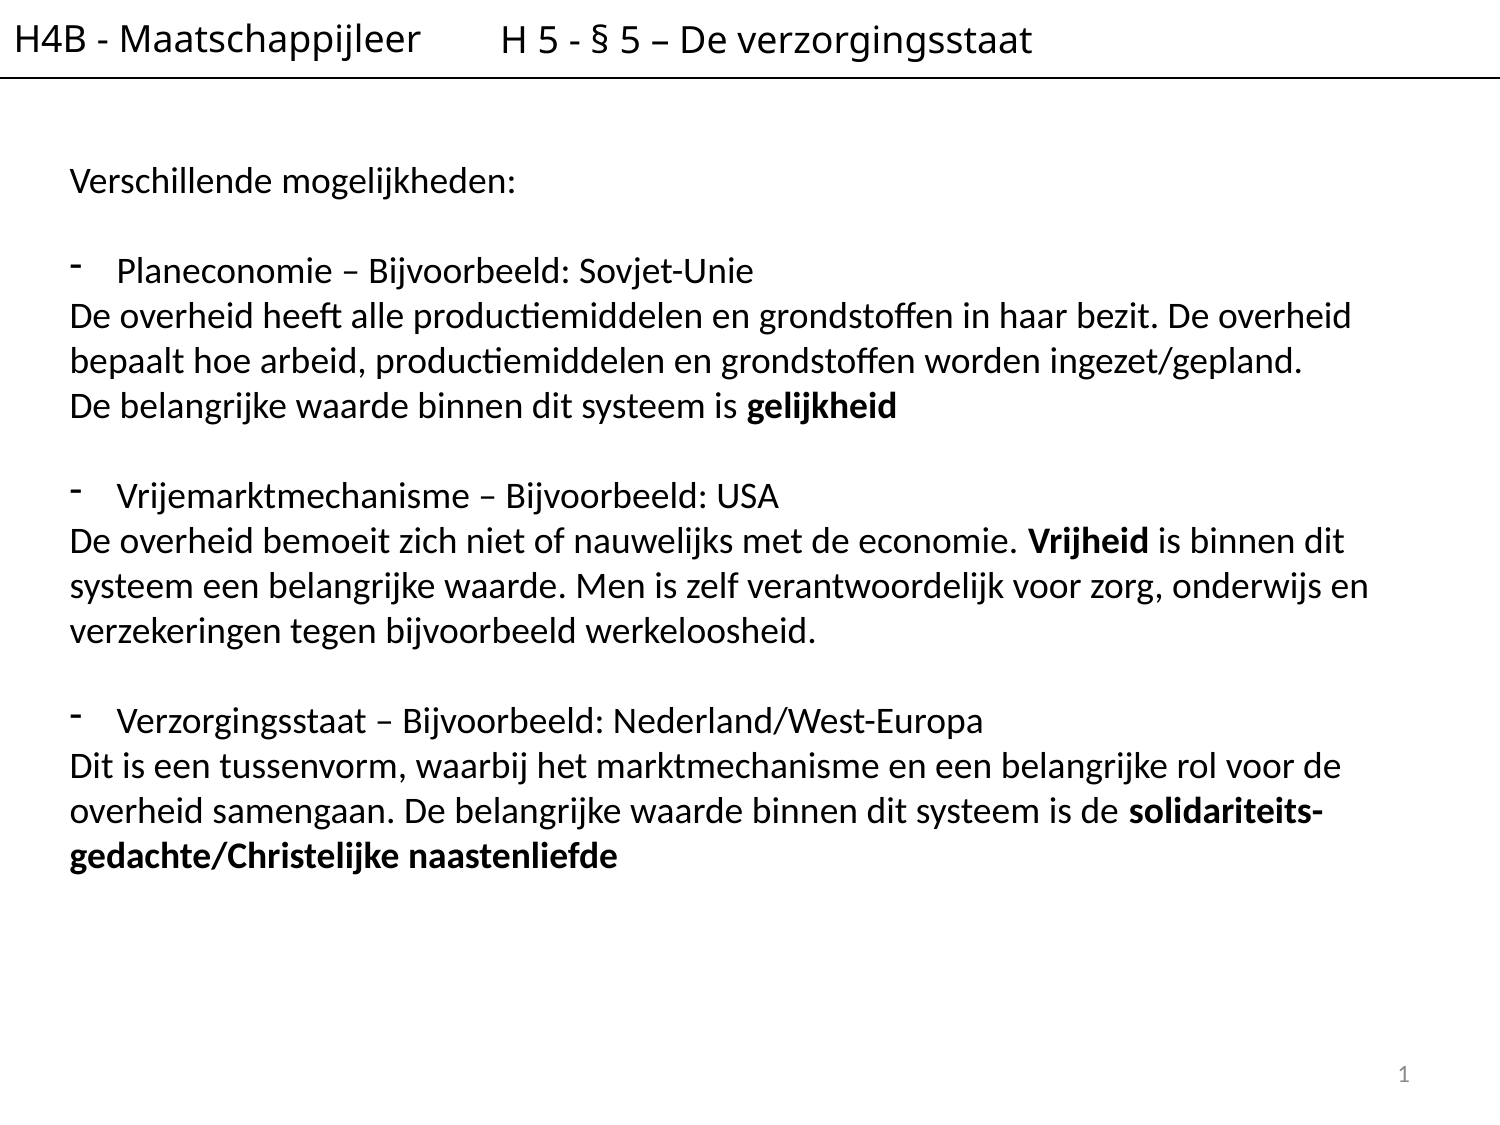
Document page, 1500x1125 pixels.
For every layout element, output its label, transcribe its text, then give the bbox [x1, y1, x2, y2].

slide_number 1 [1074, 1042, 1425, 1103]
text_box Verschillende mogelijkheden: Planeconomie – Bijvoorbeeld: Sovjet-Unie De overheid heeft alle productiemiddelen en grondstoffen in haar bezit. De overheid bepaalt hoe arbeid, productiemiddelen en grondstoffen worden ingezet/gepland. De belangrijke waarde binnen dit systeem is gelijkheid Vrijemarktmechanisme – Bijvoorbeeld: USA De overheid bemoeit zich niet of nauwelijks met de economie. Vrijheid is binnen dit systeem een belangrijke waarde. Men is zelf verantwoordelijk voor zorg, onderwijs en verzekeringen tegen bijvoorbeeld werkeloosheid. Verzorgingsstaat – Bijvoorbeeld: Nederland/West-Europa Dit is een tussenvorm, waarbij het marktmechanisme en een belangrijke rol voor de overheid samengaan. De belangrijke waarde binnen dit systeem is de solidariteits- gedachte/Christelijke naastenliefde [54, 148, 1386, 884]
text_box H 5 - § 5 – De verzorgingsstaat [485, 8, 1048, 68]
text_box H4B - Maatschappijleer [0, 7, 437, 67]
